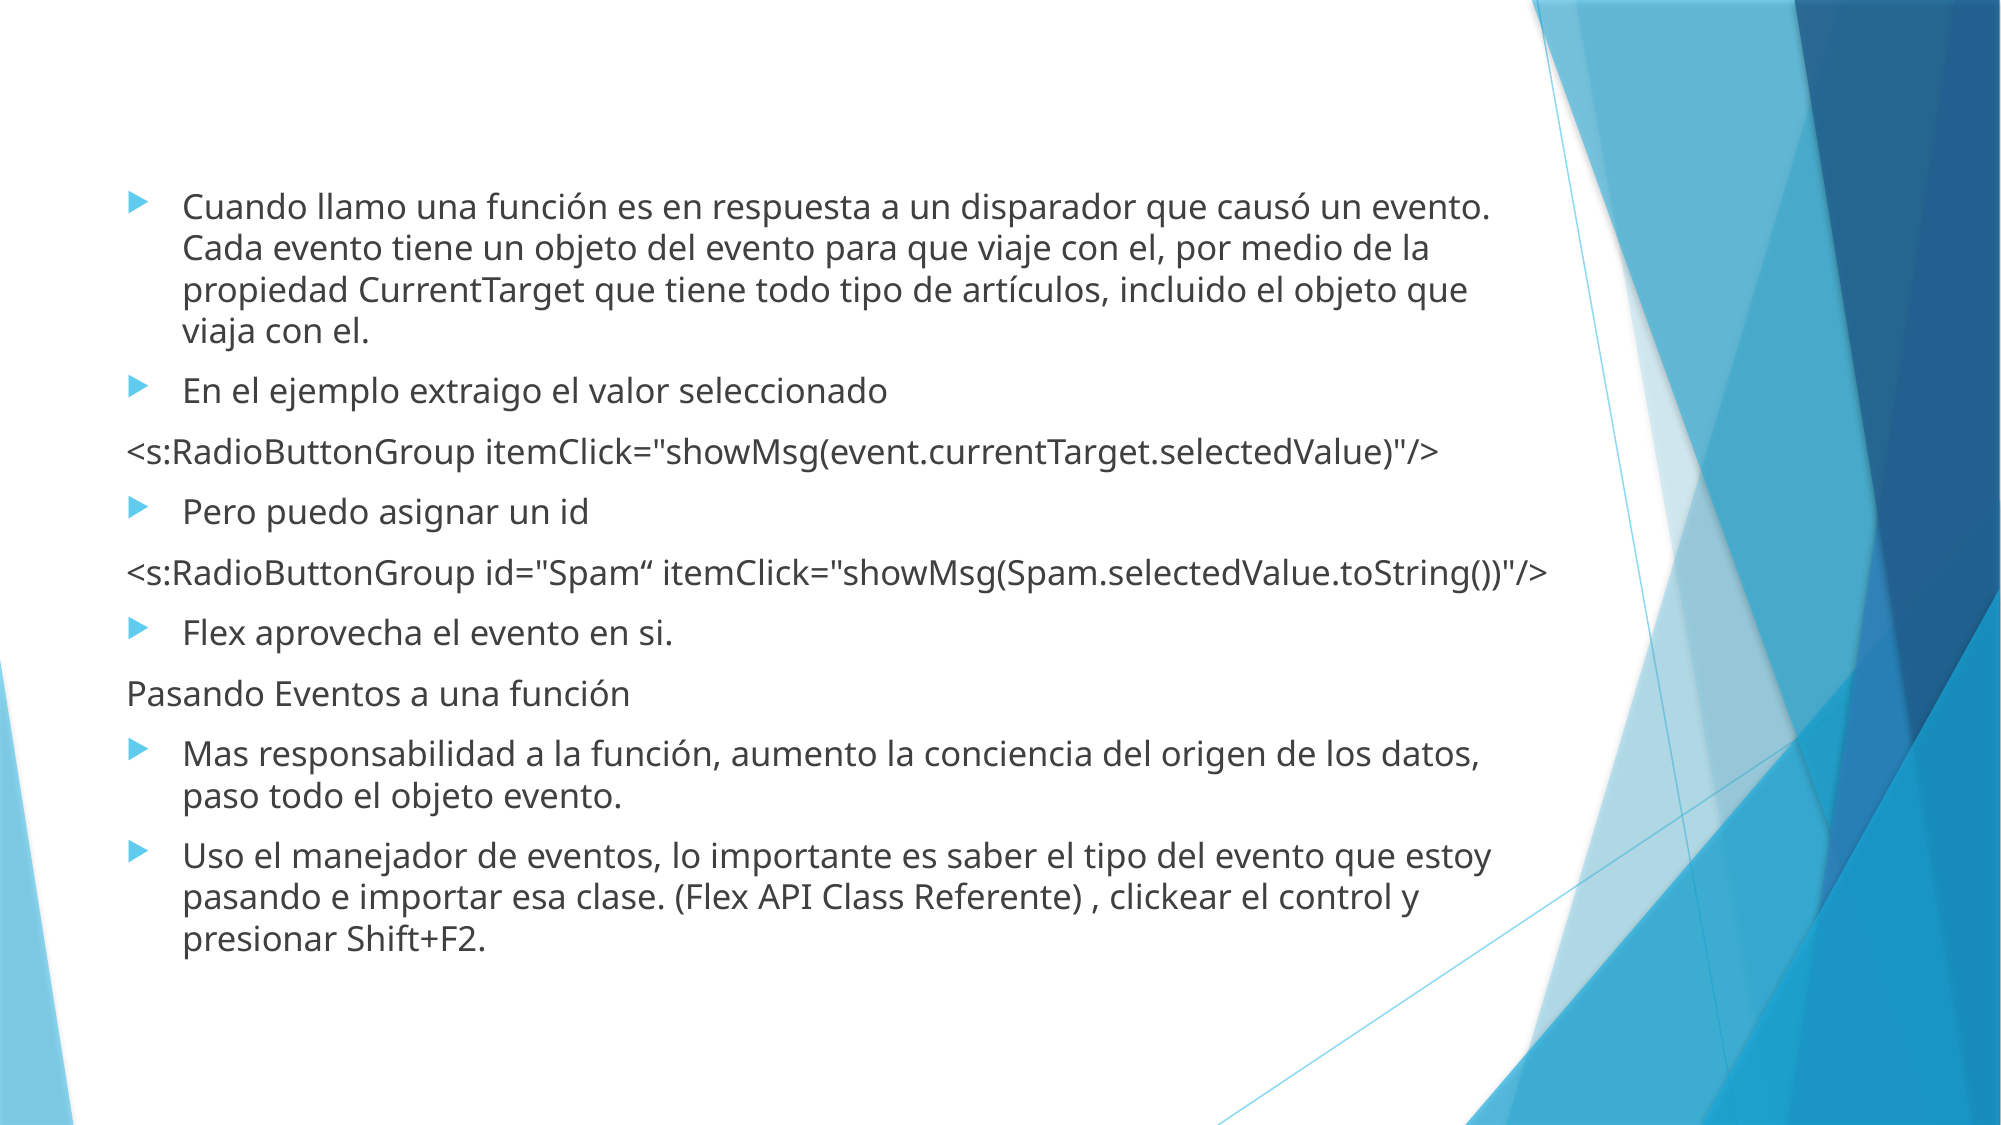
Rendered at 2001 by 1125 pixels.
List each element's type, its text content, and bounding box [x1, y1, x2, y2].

list Cuando llamo una función es en respuesta a un disparador que causó un evento. Cada evento tiene un objeto del evento para que viaje con el, por medio de la propiedad CurrentTarget que tiene todo tipo de artículos, incluido el objeto que viaja con el. En el ejemplo extraigo el valor seleccionado <s:RadioButtonGroup itemClick="showMsg(event.currentTarget.selectedValue)"/> Pero puedo asignar un id <s:RadioButtonGroup id="Spam“ itemClick="showMsg(Spam.selectedValue.toString())"/> Flex aprovecha el evento en si. Pasando Eventos a una función Mas responsabilidad a la función, aumento la conciencia del origen de los datos, paso todo el objeto evento. Uso el manejador de eventos, lo importante es saber el tipo del evento que estoy pasando e importar esa clase. (Flex API Class Referente) , clickear el control y presionar Shift+F2. [111, 177, 1566, 991]
